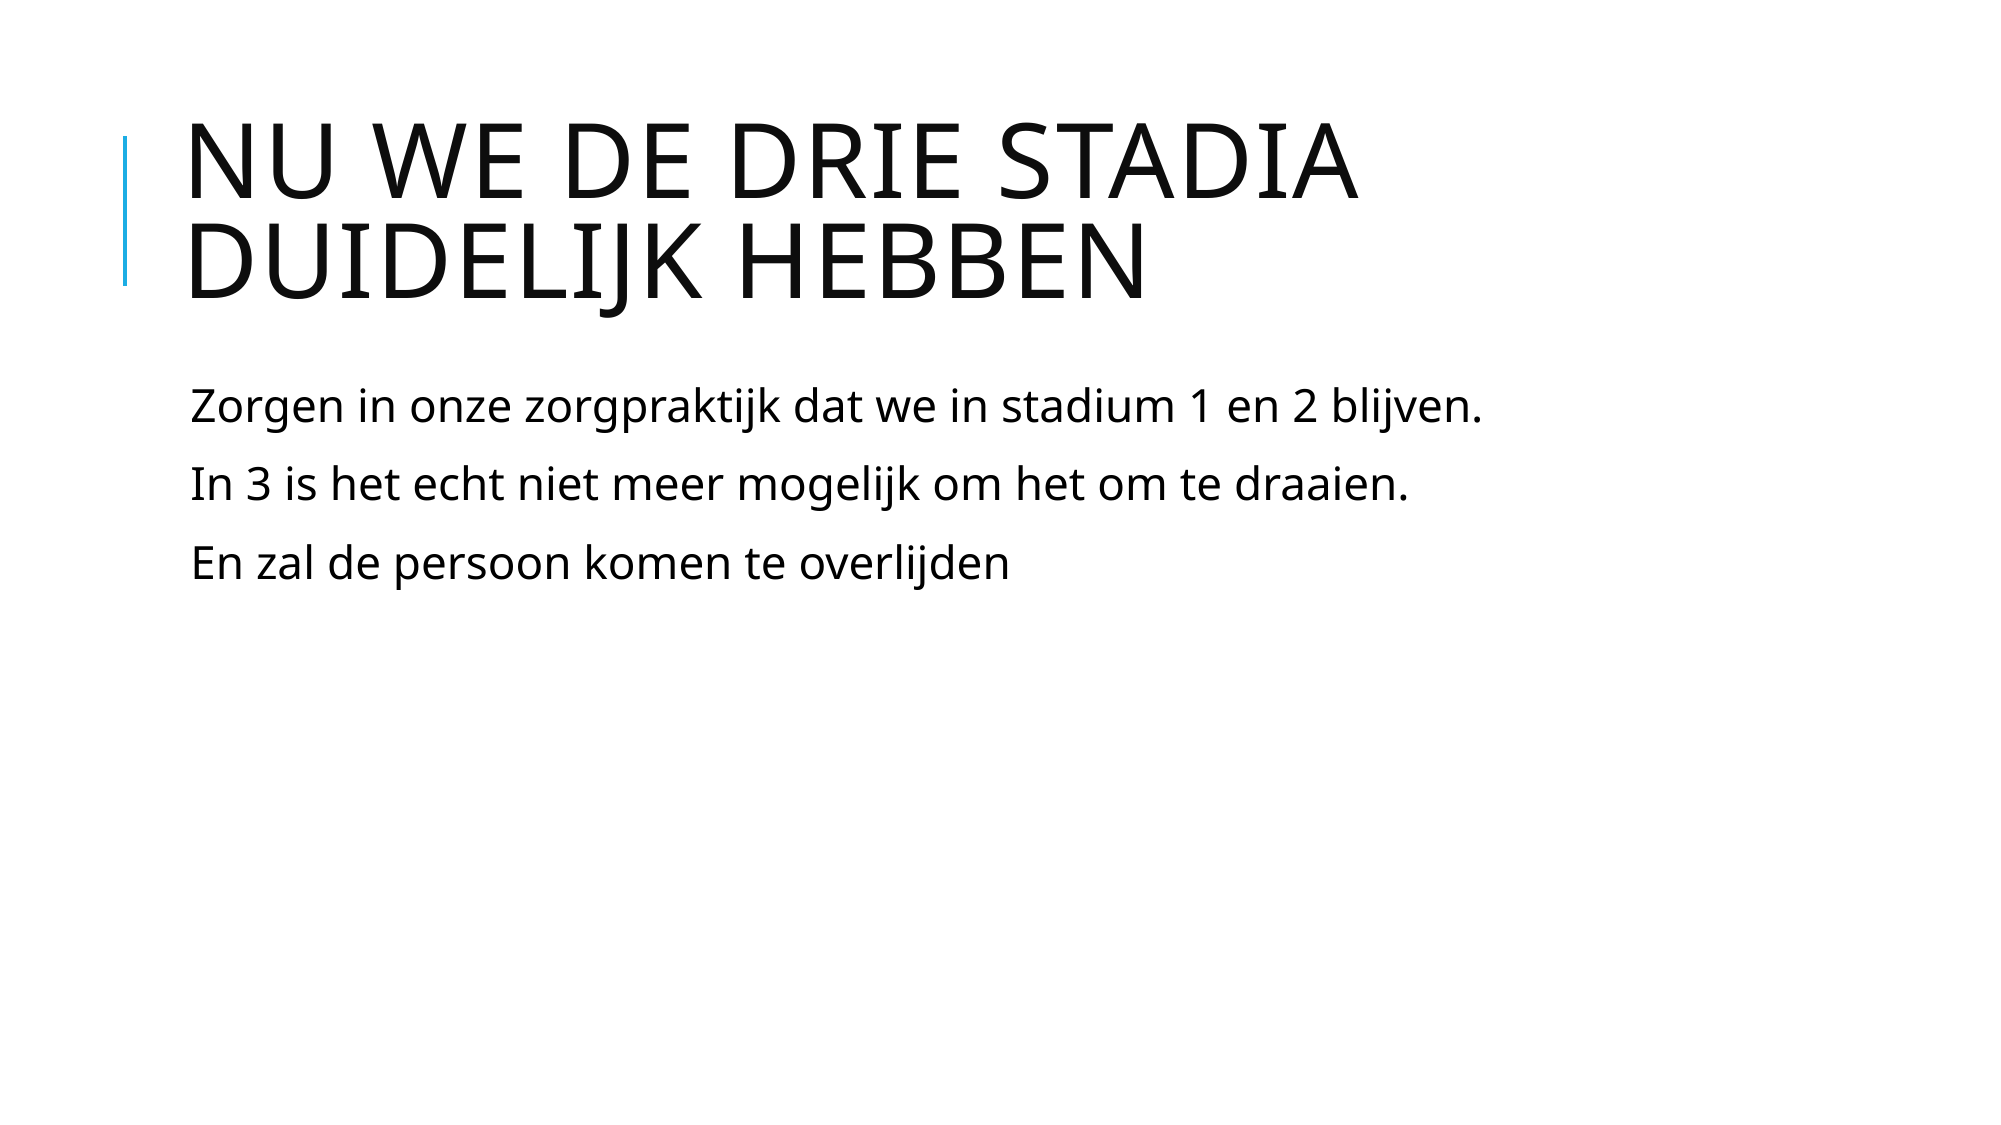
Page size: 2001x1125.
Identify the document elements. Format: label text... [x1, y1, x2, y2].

title Nu we de drie stadia duidelijk hebben [168, 96, 1763, 342]
list Zorgen in onze zorgpraktijk dat we in stadium 1 en 2 blijven. In 3 is het echt niet meer mogelijk om het om te draaien. En zal de persoon komen te overlijden [168, 375, 1763, 1035]
